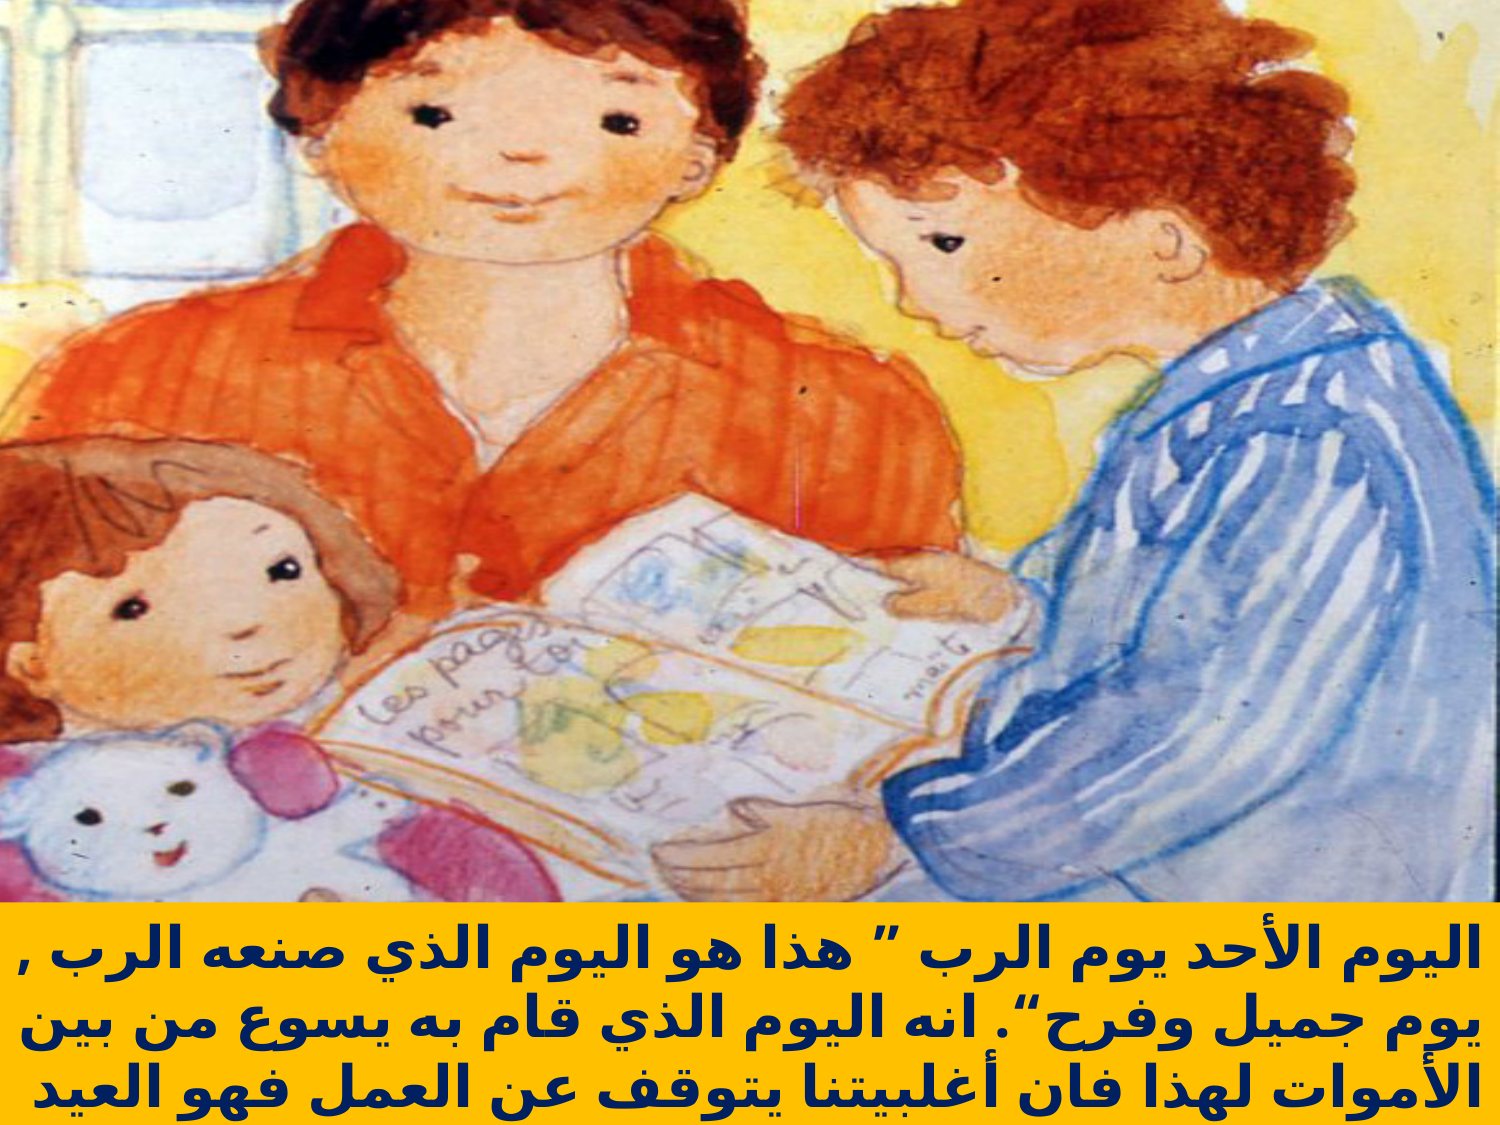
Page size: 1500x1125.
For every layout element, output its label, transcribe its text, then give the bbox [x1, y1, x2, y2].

picture [0, 0, 1500, 903]
text_box اليوم الأحد يوم الرب ” هذا هو اليوم الذي صنعه الرب , يوم جميل وفرح“. انه اليوم الذي قام به يسوع من بين الأموات لهذا فان أغلبيتنا يتوقف عن العمل فهو العيد بالنسبة لنا. [0, 907, 1500, 1125]
